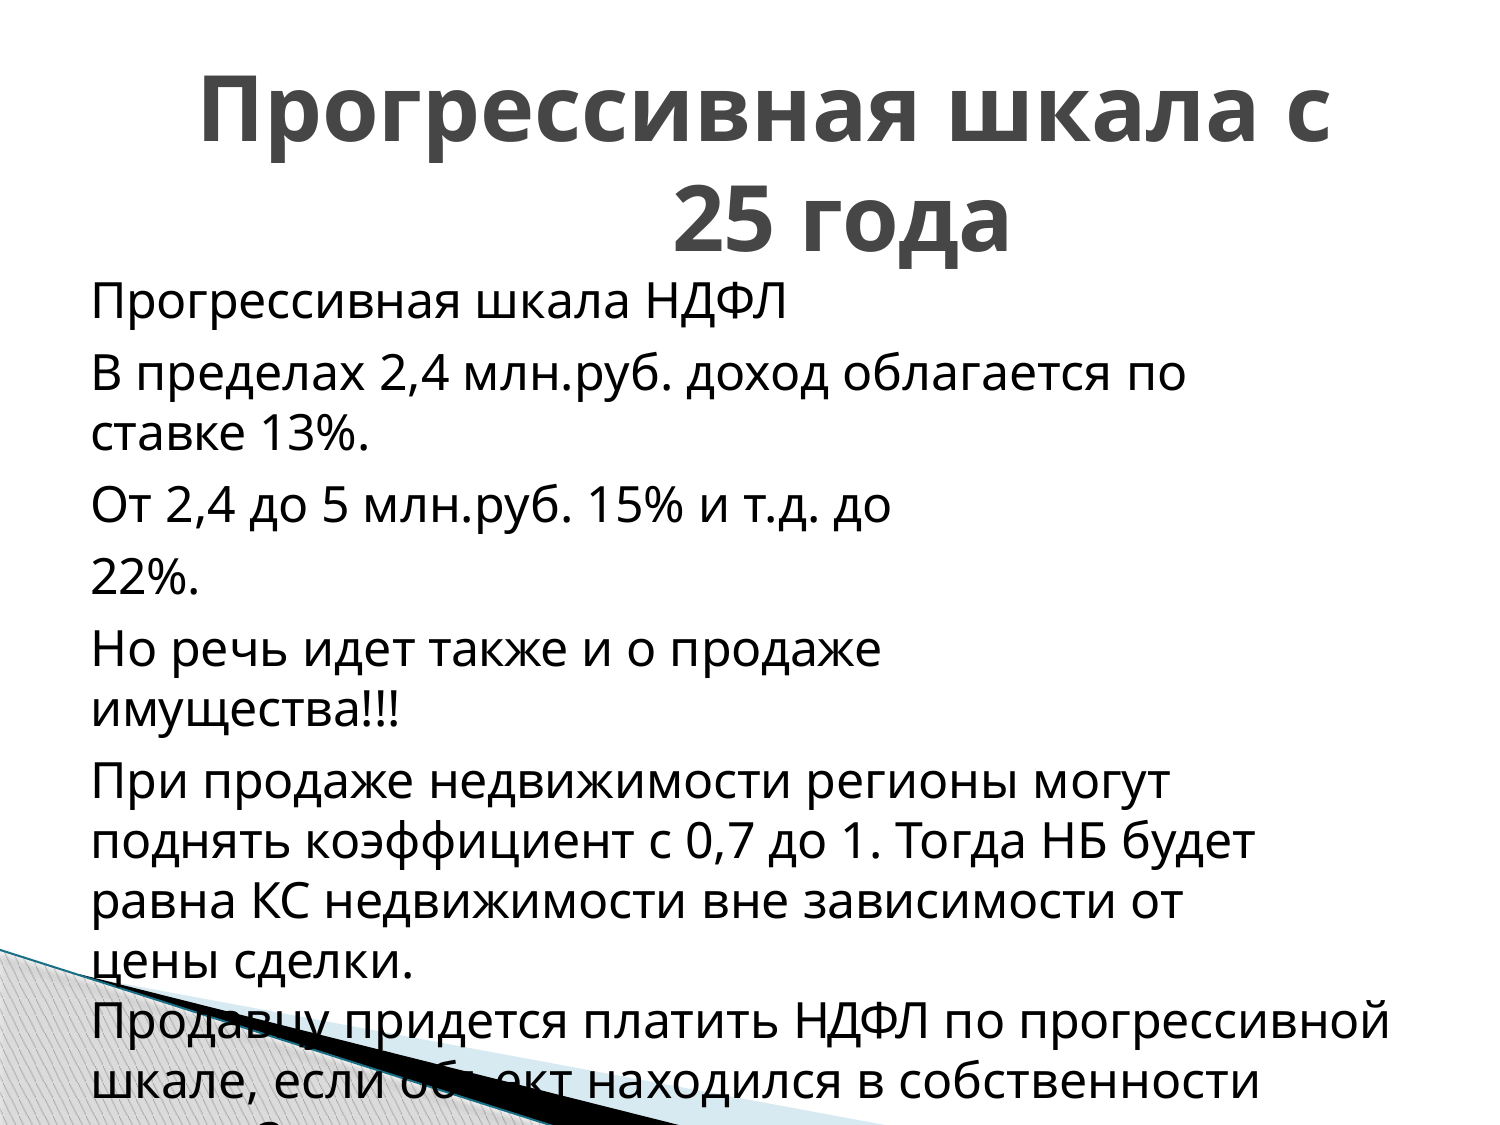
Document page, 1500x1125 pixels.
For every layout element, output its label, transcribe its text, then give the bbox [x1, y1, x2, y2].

text_box Прогрессивная шкала НДФЛ В пределах 2,4 млн.руб. доход облагается по ставке 13%. От 2,4 до 5 млн.руб. 15% и т.д. до 22%. Но речь идет также и о продаже имущества!!! При продаже недвижимости регионы могут поднять коэффициент с 0,7 до 1. Тогда НБ будет равна КС недвижимости вне зависимости от цены сделки. Продавцу придется платить НДФЛ по прогрессивной шкале, если объект находился в собственности менее 3 (5) лет. [87, 254, 1409, 1125]
title Прогрессивная шкала с 25 года [135, 47, 1447, 270]
